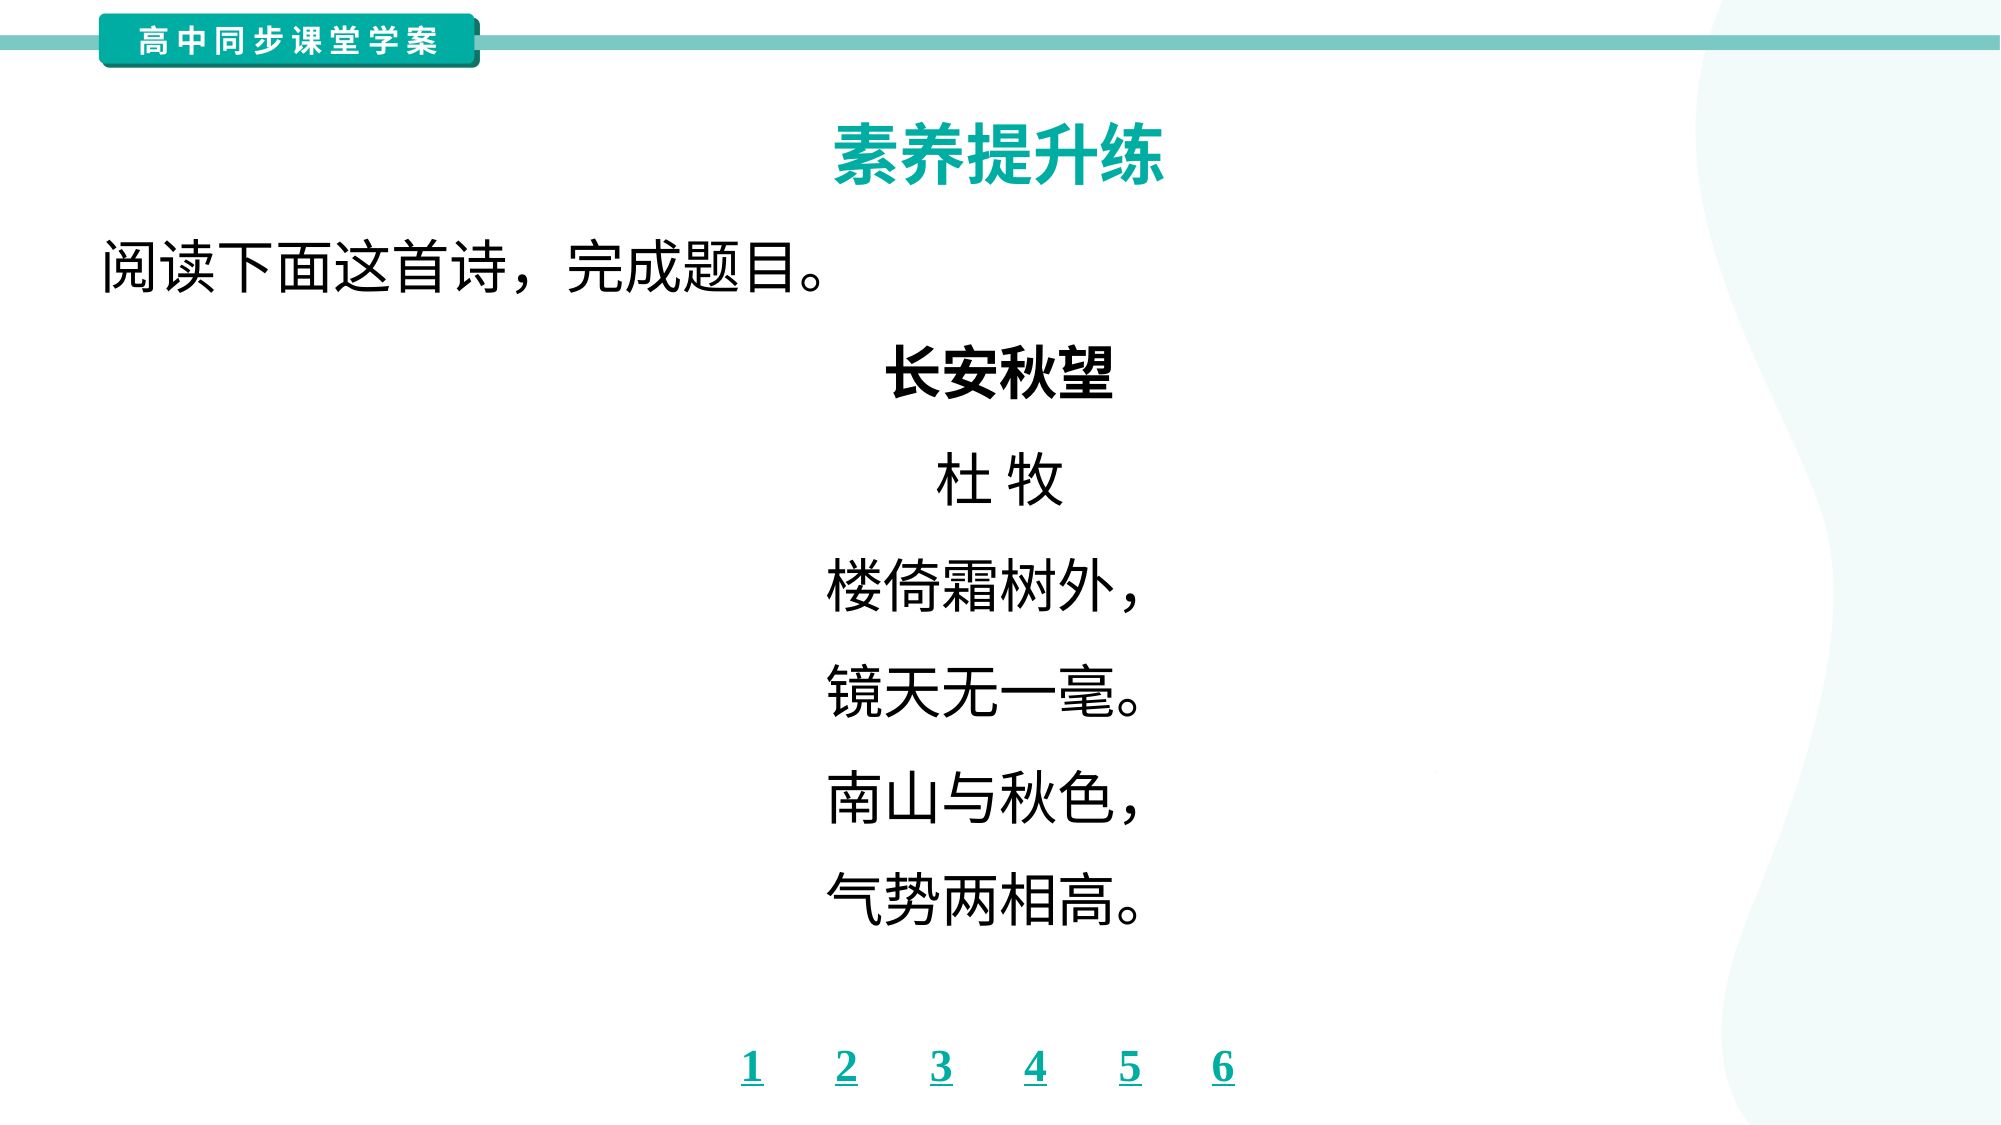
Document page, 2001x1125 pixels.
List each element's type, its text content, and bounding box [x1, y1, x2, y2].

text_box 素养提升练 [100, 76, 1899, 193]
picture [0, 0, 2000, 1125]
text_box 阅读下面这首诗，完成题目。 长安秋望 杜 牧 楼倚霜树外， 镜天无一毫。 南山与秋色， 气势两相高。 [100, 193, 1899, 923]
